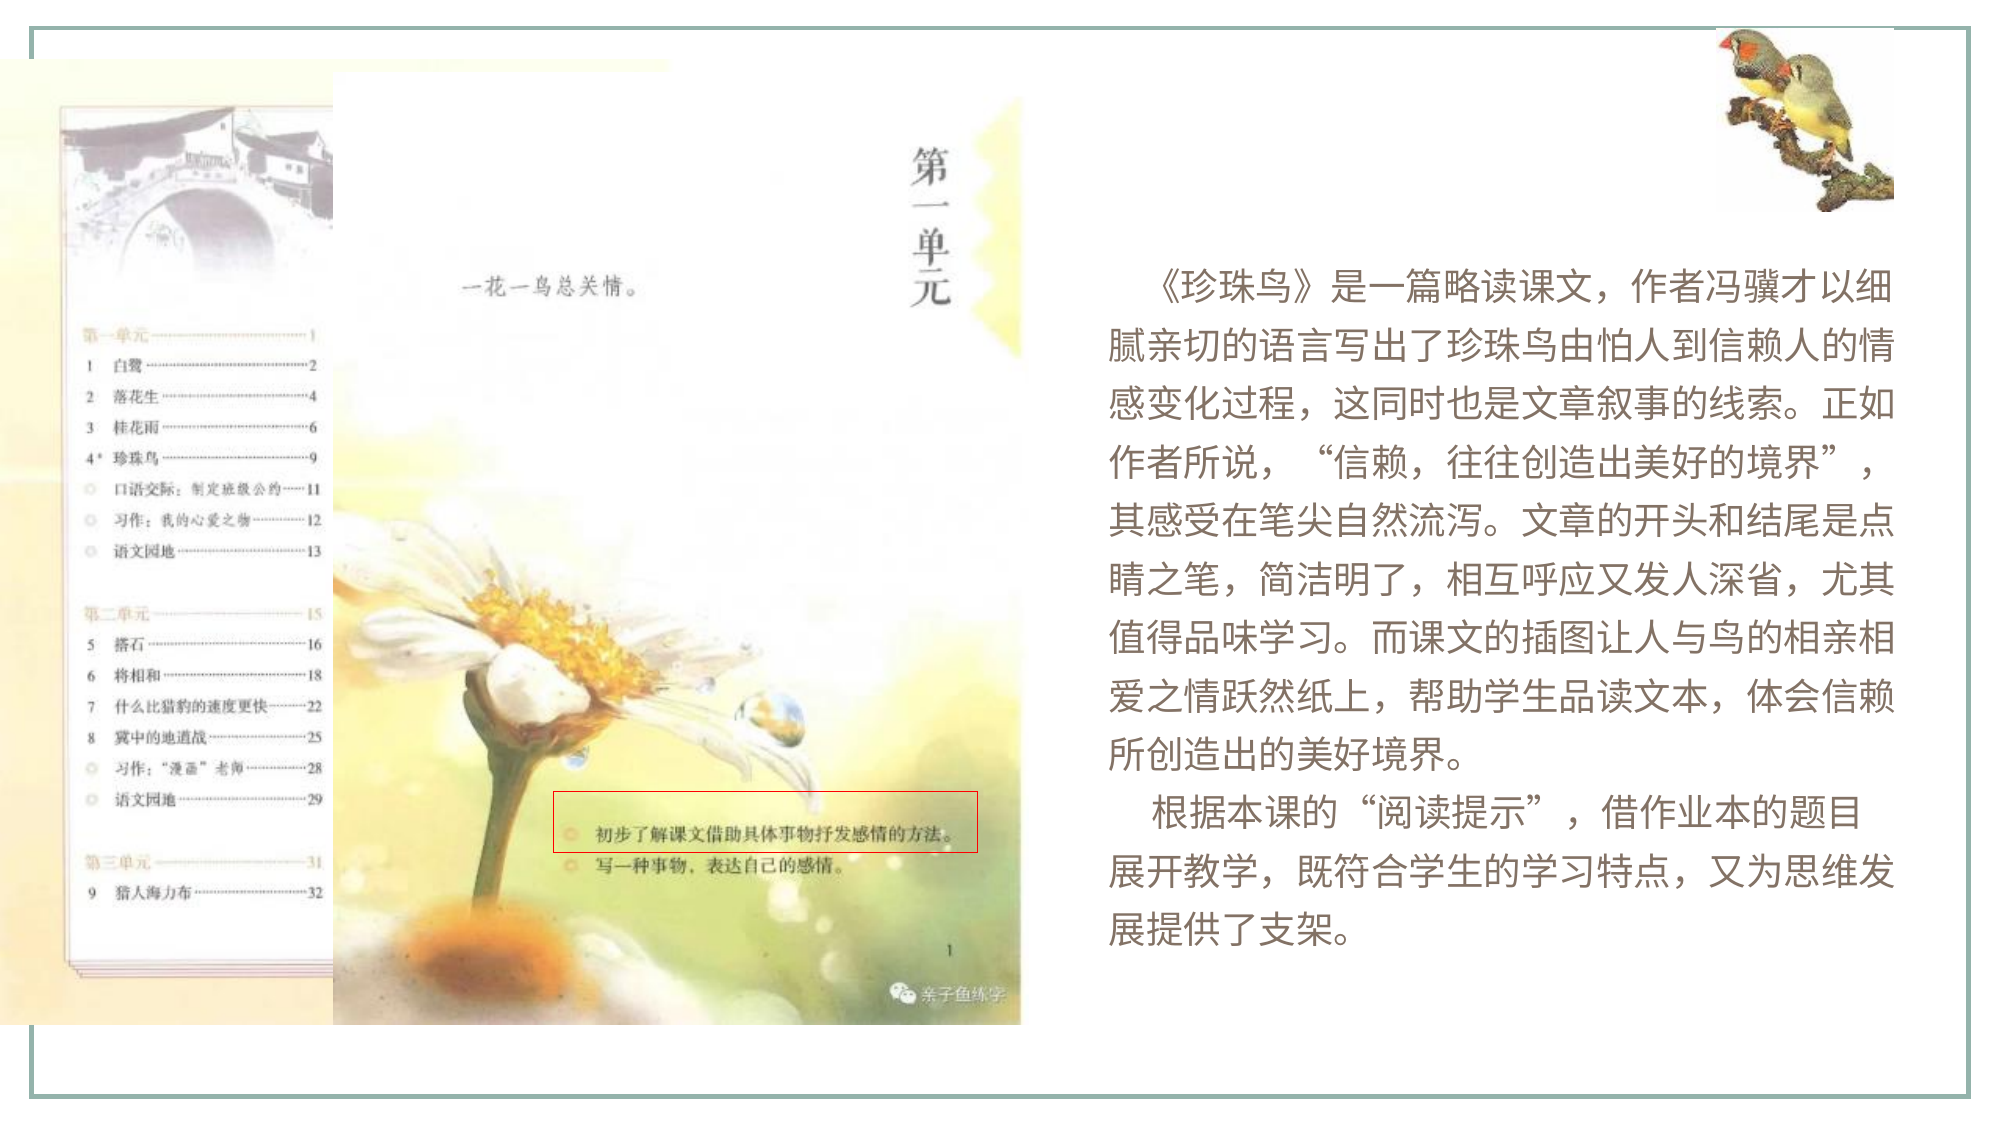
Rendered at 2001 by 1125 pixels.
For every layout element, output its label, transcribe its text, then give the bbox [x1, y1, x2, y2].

text_box [30, 27, 1970, 1098]
picture [1716, 28, 1894, 212]
picture [0, 59, 1029, 1025]
text_box 《珍珠鸟》是一篇略读课文，作者冯骥才以细腻亲切的语言写出了珍珠鸟由怕人到信赖人的情感变化过程，这同时也是文章叙事的线索。正如作者所说，“信赖，往往创造出美好的境界”，其感受在笔尖自然流泻。文章的开头和结尾是点睛之笔，简洁明了，相互呼应又发人深省，尤其值得品味学习。而课文的插图让人与鸟的相亲相爱之情跃然纸上，帮助学生品读文本，体会信赖所创造出的美好境界。 根据本课的“阅读提示”，借作业本的题目展开教学，既符合学生的学习特点，又为思维发展提供了支架。 [1093, 242, 1915, 1018]
